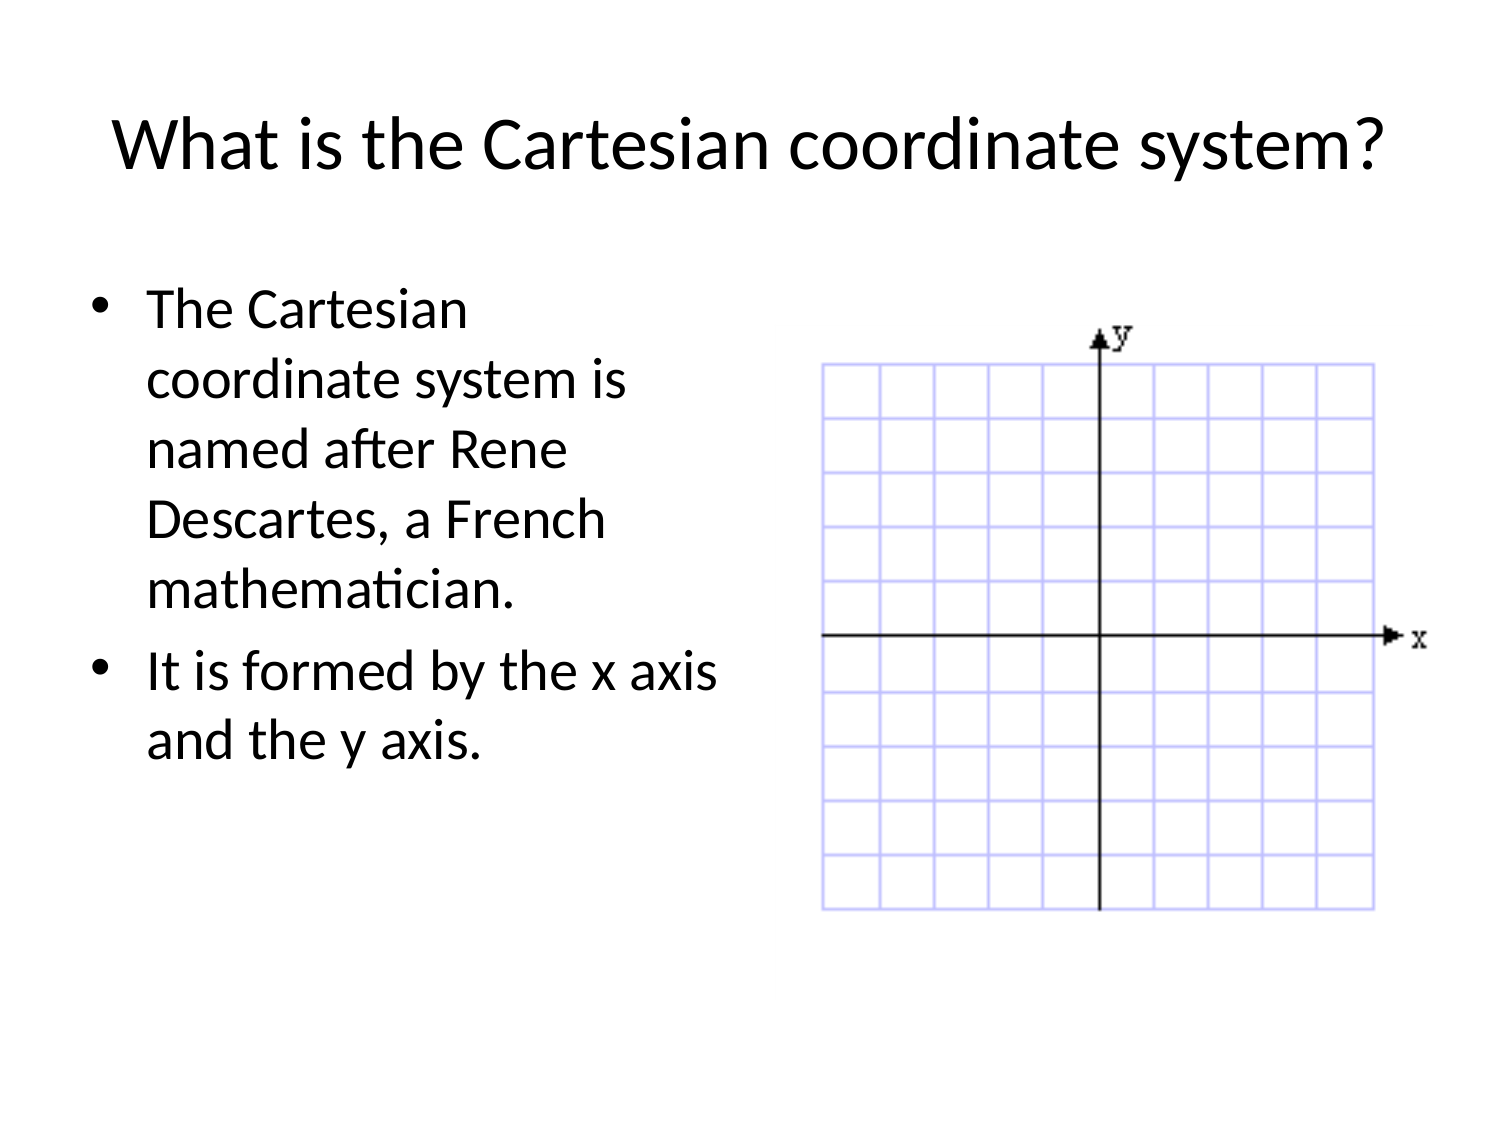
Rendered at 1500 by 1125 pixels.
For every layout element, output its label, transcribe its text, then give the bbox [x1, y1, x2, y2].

title What is the Cartesian coordinate system? [75, 45, 1425, 233]
list The Cartesian coordinate system is named after Rene Descartes, a French mathematician. It is formed by the x axis and the y axis. [75, 262, 738, 1005]
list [774, 324, 1434, 1001]
